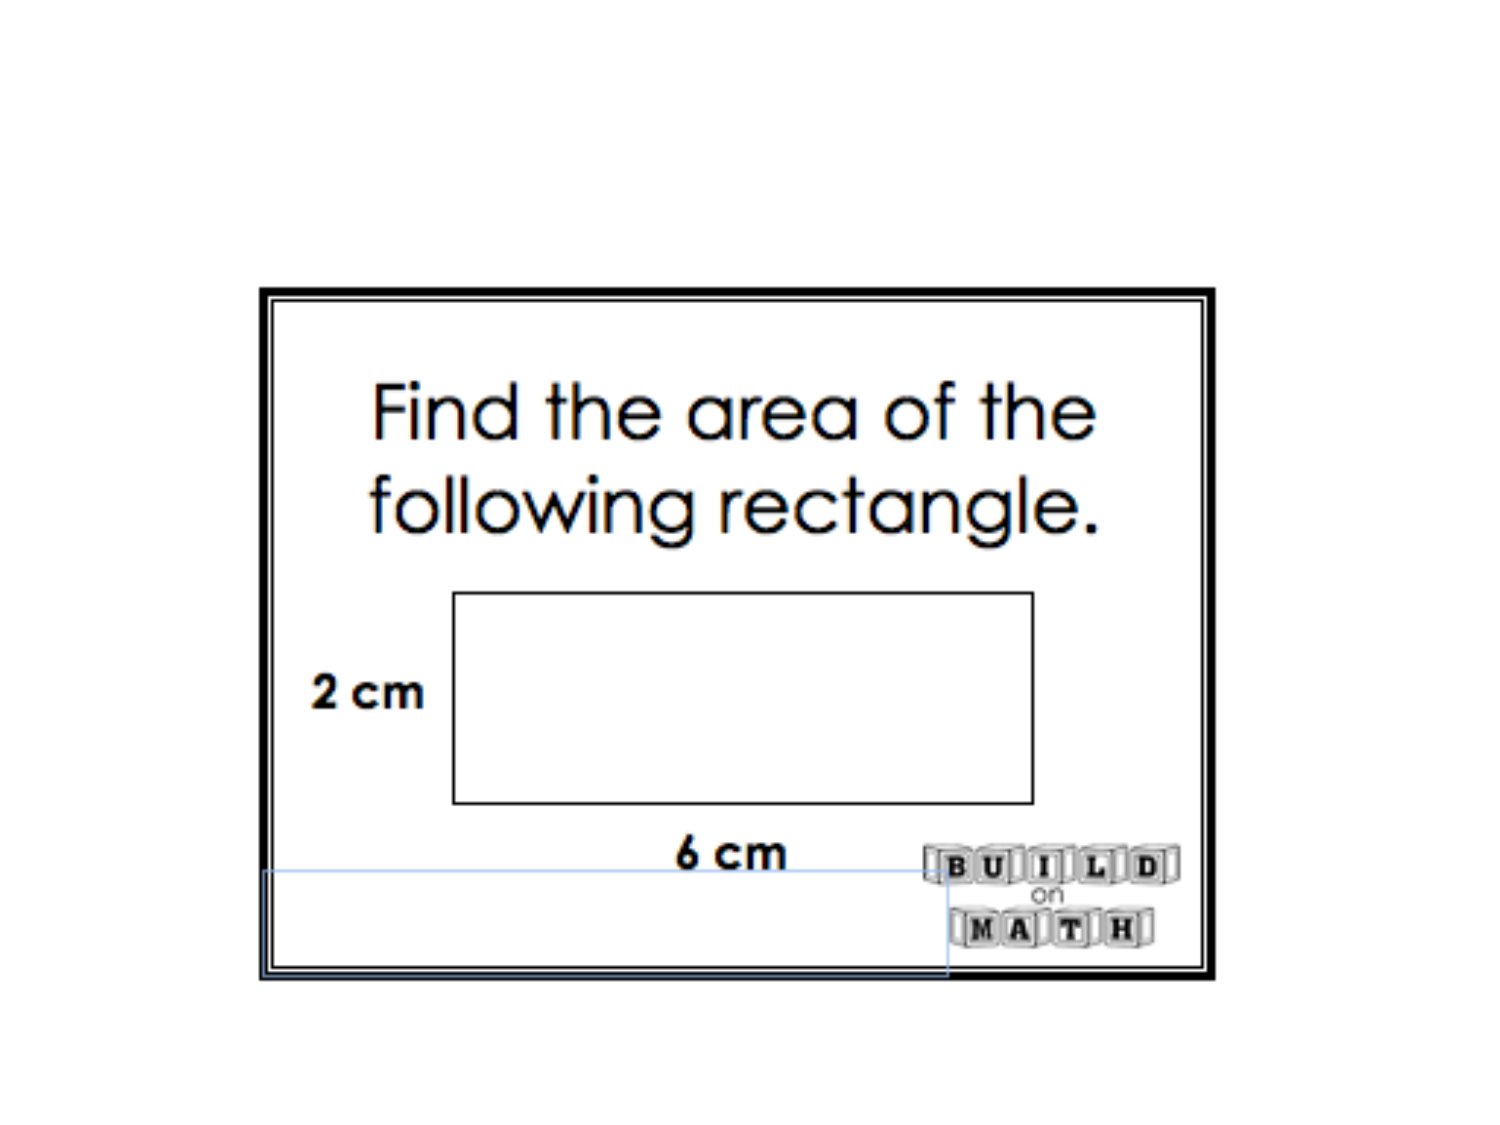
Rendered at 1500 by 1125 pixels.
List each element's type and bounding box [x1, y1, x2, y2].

list [74, 262, 1426, 1006]
